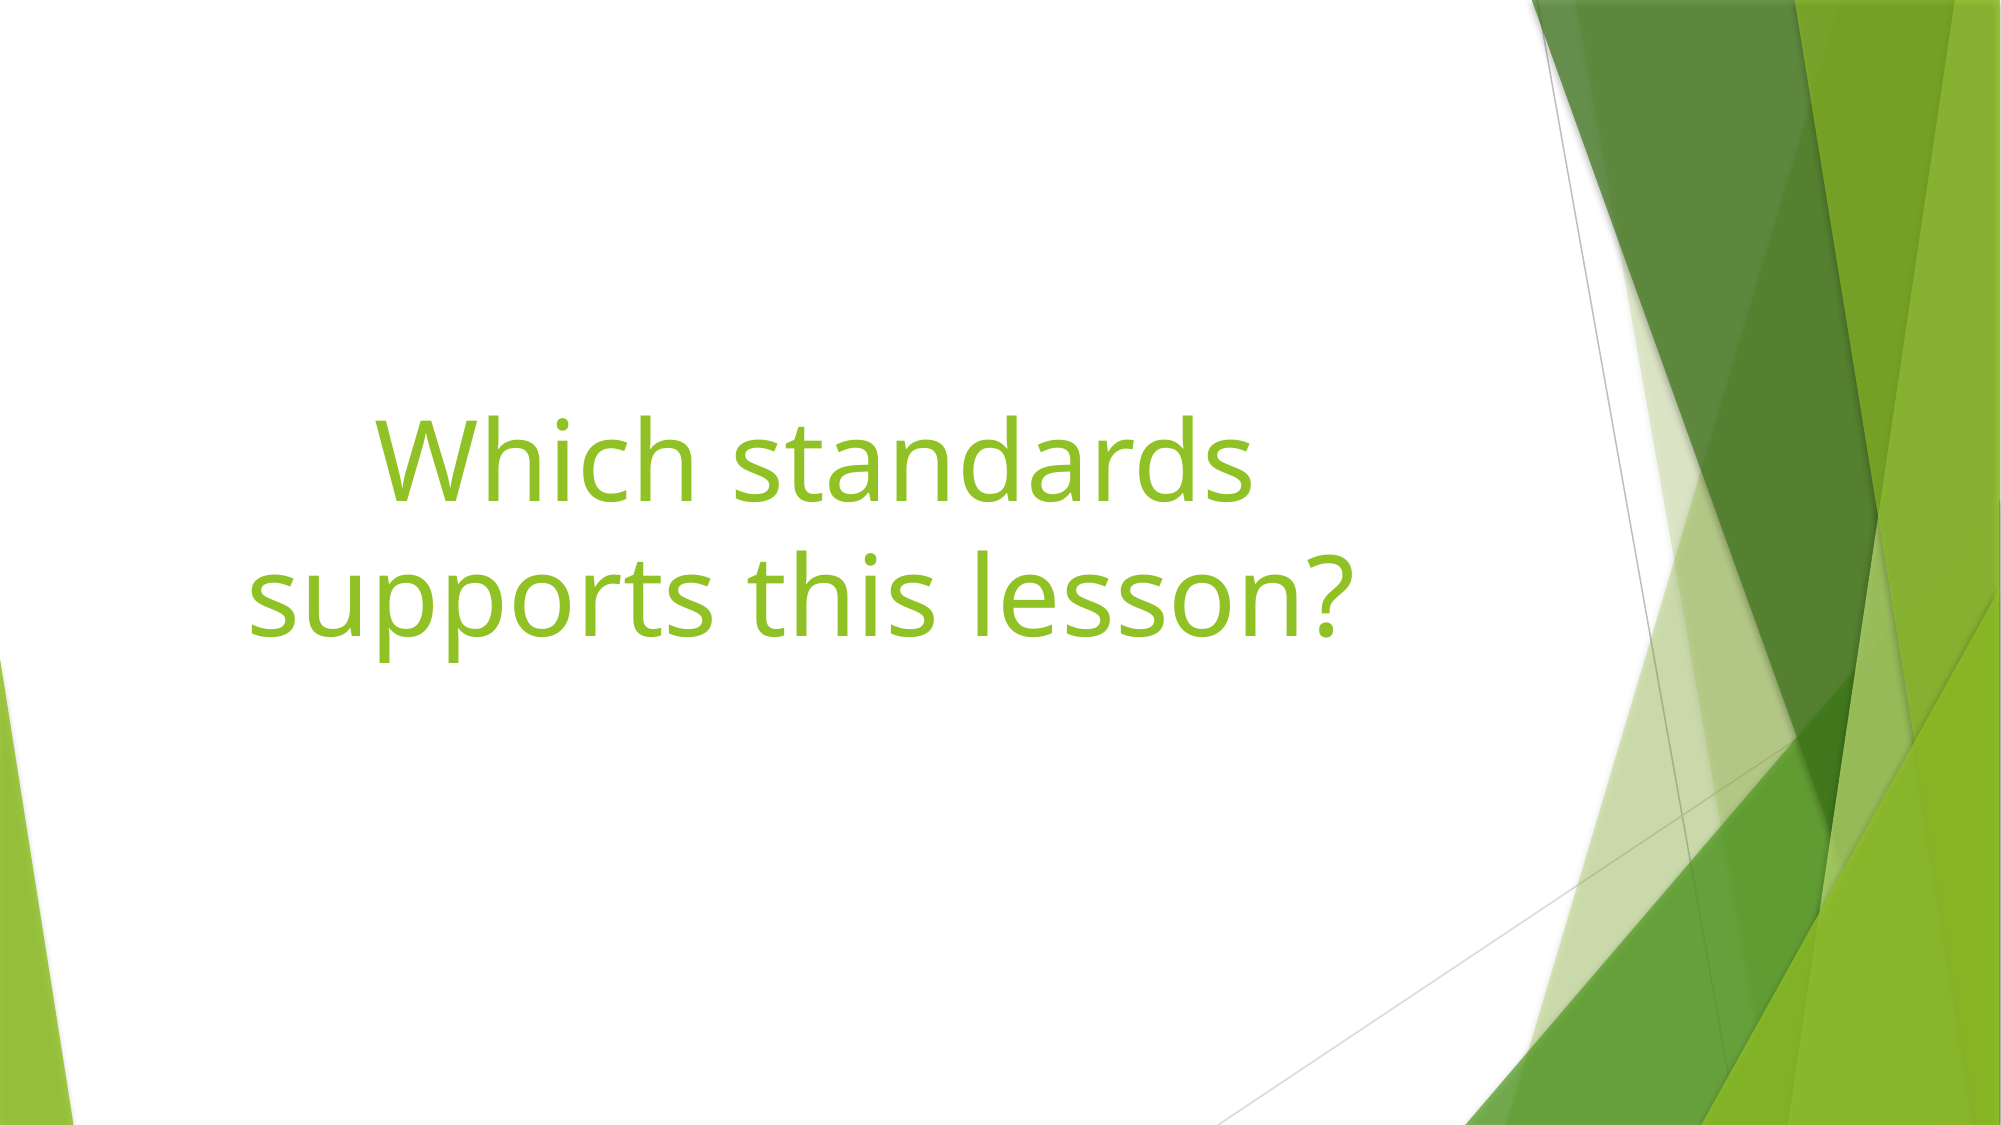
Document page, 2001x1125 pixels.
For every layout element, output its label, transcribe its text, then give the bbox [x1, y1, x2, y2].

title Which standards supports this lesson? [111, 381, 1522, 715]
